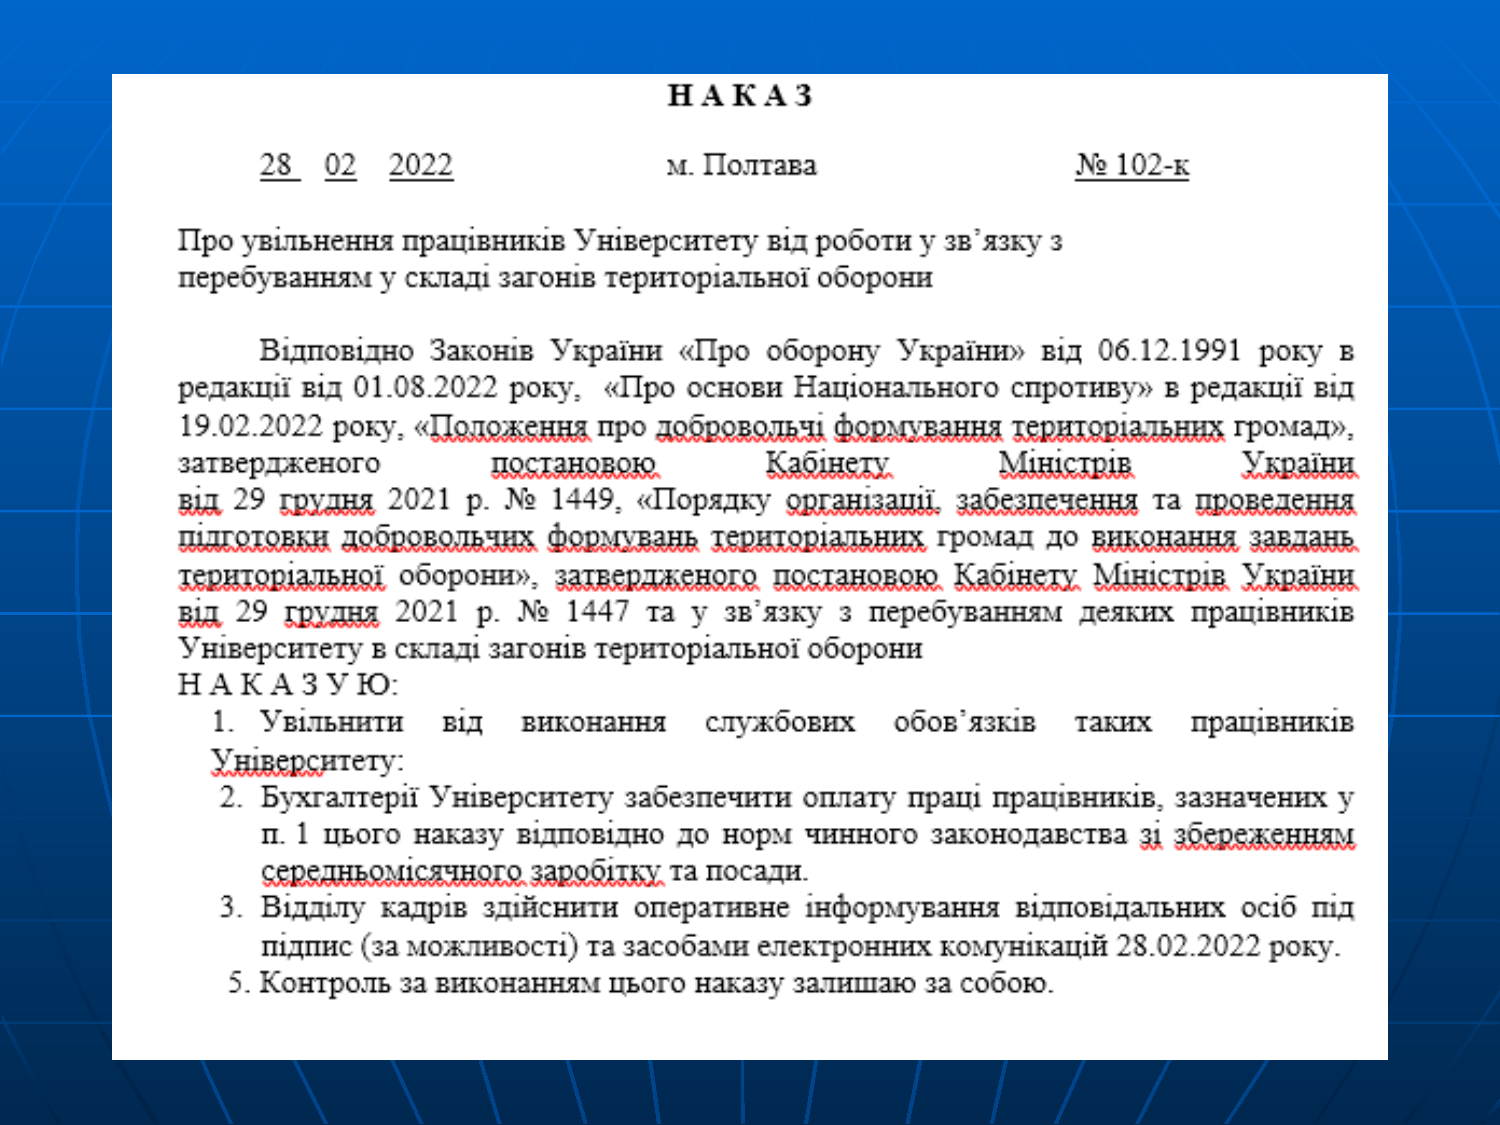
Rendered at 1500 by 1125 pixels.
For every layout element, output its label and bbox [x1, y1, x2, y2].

list [112, 74, 1388, 1060]
